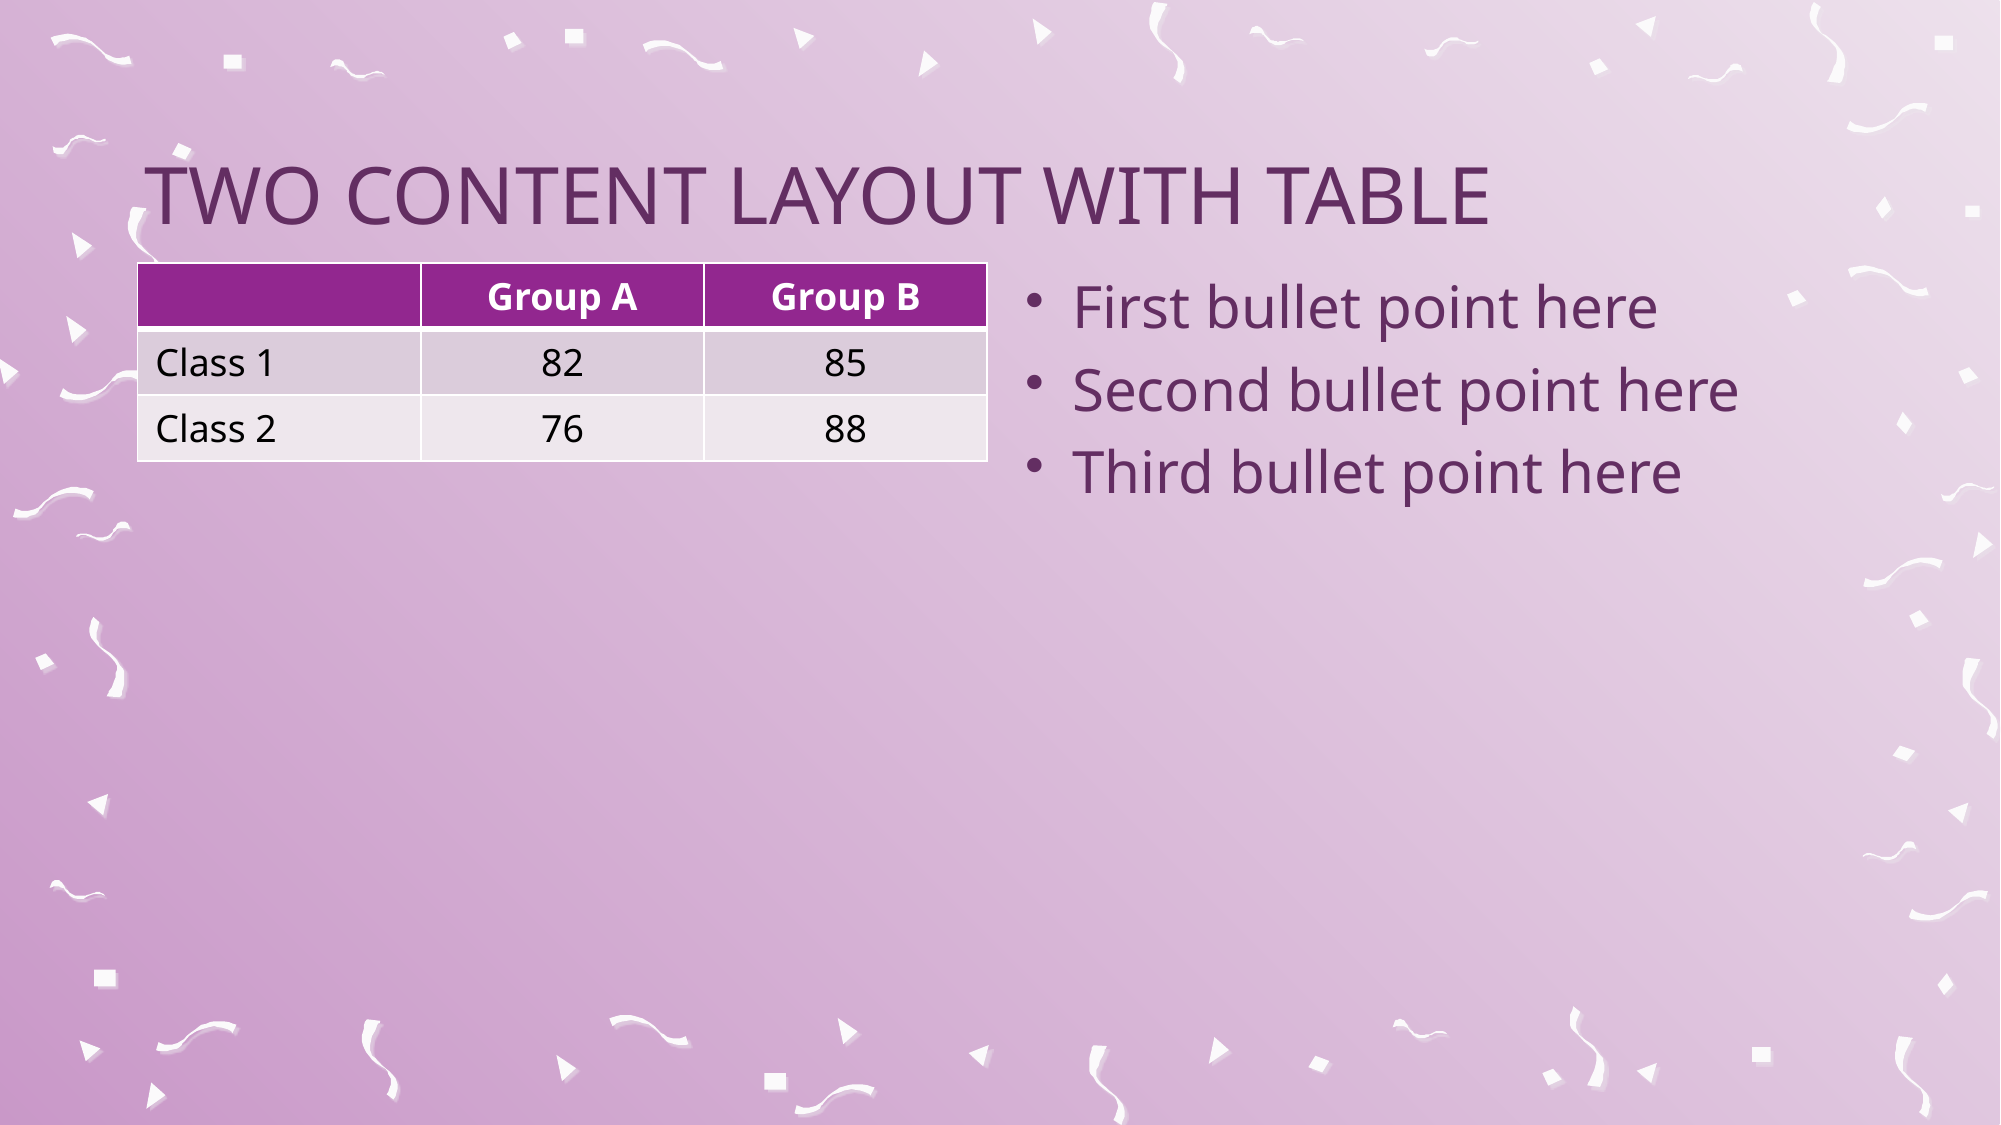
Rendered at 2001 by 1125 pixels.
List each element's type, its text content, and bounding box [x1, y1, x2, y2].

table_cell 85 [705, 332, 986, 394]
table_cell Class 2 [138, 396, 420, 460]
table_cell 82 [422, 332, 703, 394]
table_cell Class 1 [138, 332, 420, 394]
table_cell 76 [422, 396, 703, 460]
table_header [138, 264, 420, 326]
table_header Group A [422, 264, 703, 326]
table_cell 88 [705, 396, 986, 460]
list First bullet point here Second bullet point here Third bullet point here [1012, 263, 1863, 1013]
table_header Group B [705, 264, 986, 326]
title Two Content Layout with Table [137, 52, 1863, 240]
